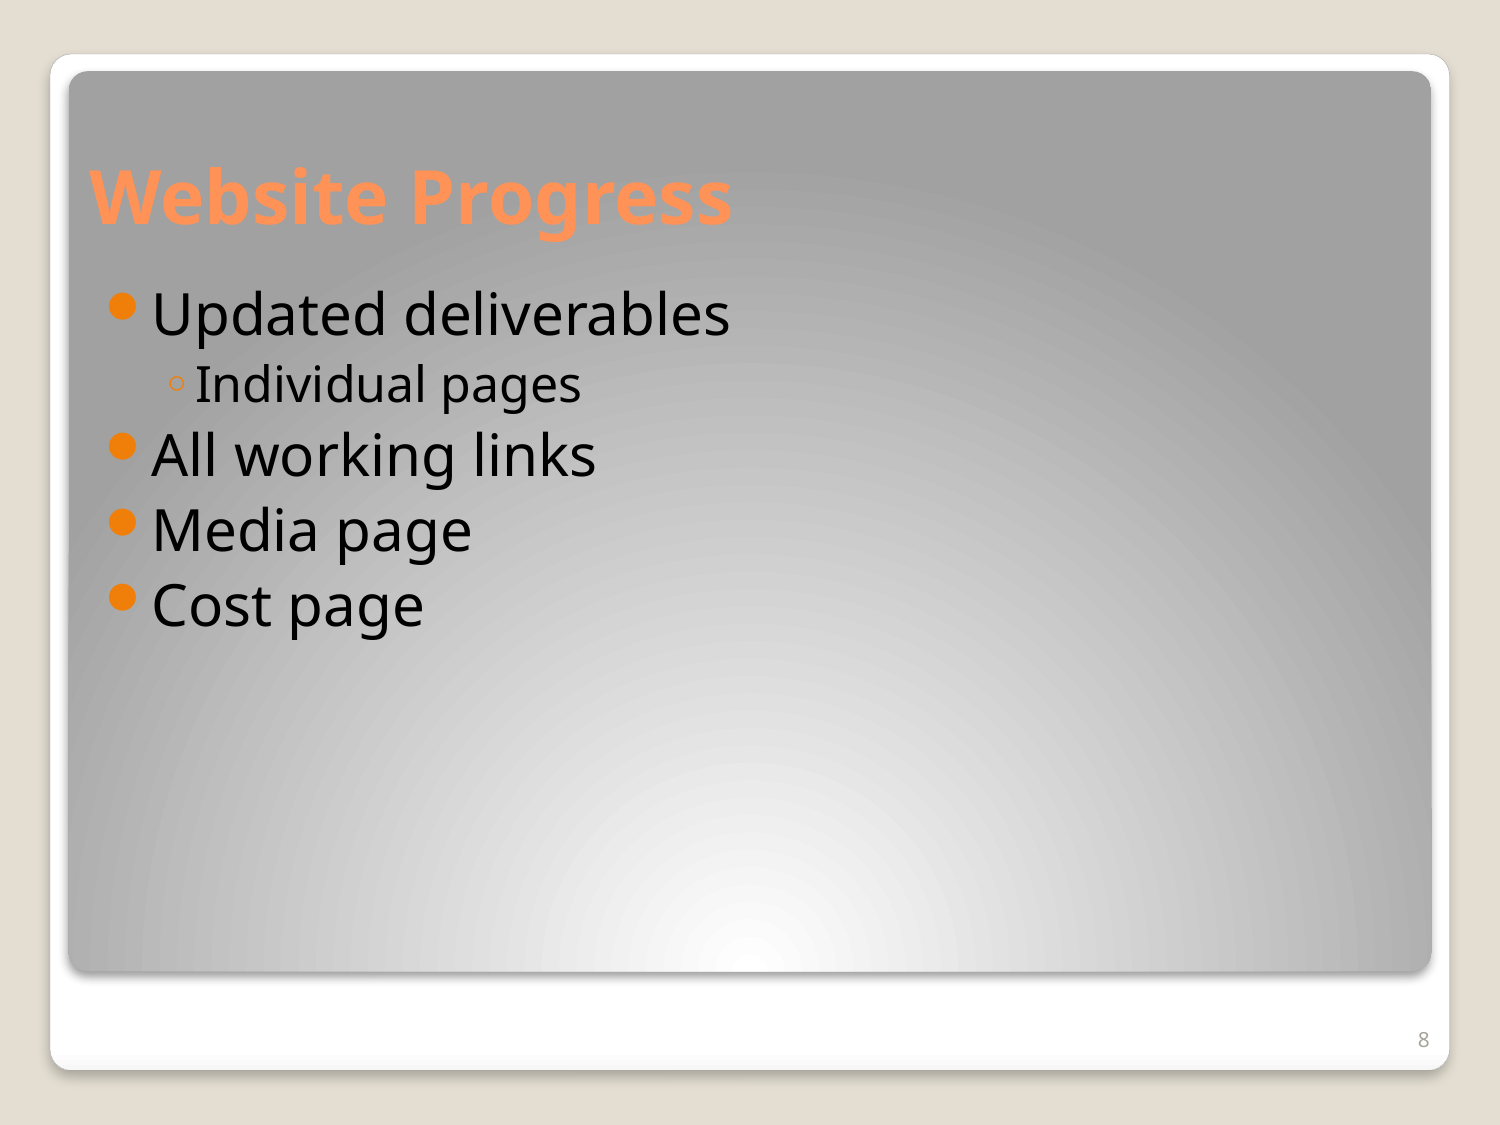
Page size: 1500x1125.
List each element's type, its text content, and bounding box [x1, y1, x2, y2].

slide_number 8 [1369, 1002, 1445, 1063]
title Website Progress [75, 75, 1418, 248]
list Updated deliverables Individual pages All working links Media page Cost page [75, 262, 1418, 950]
